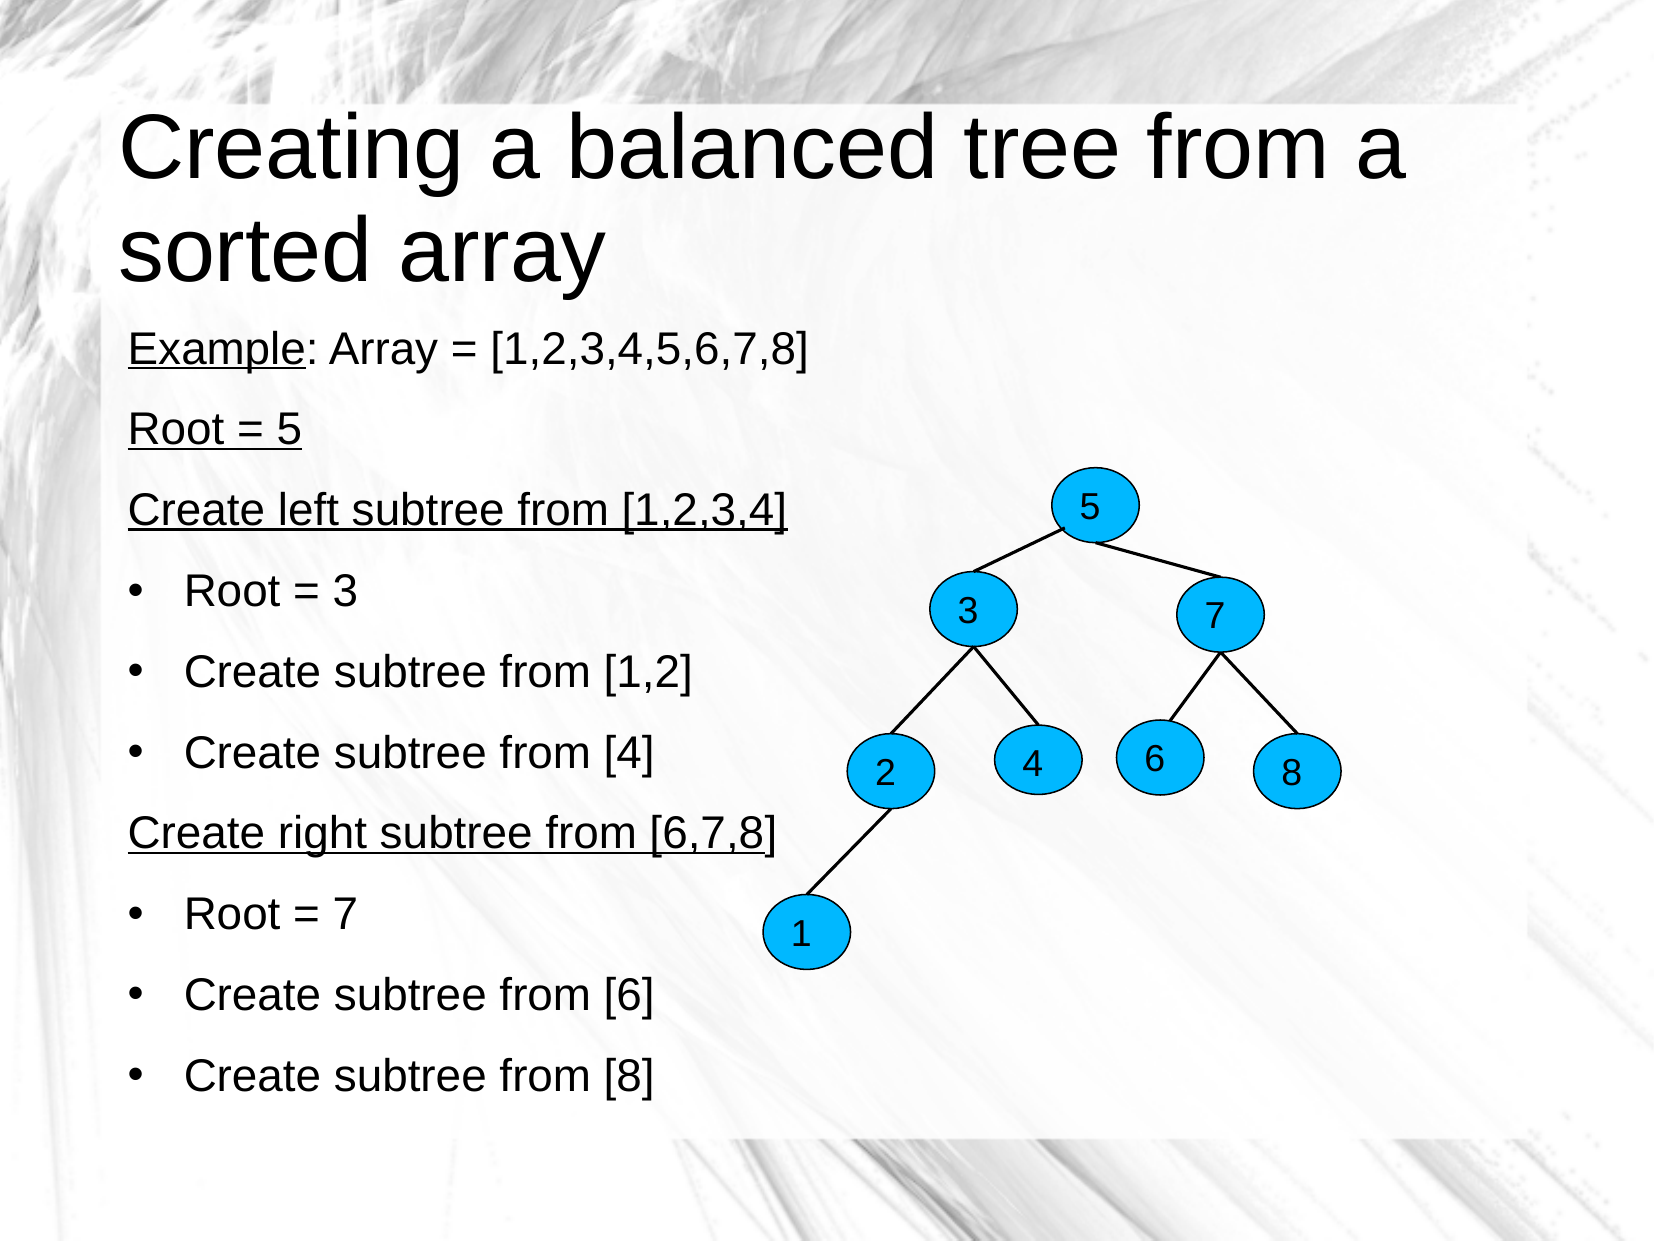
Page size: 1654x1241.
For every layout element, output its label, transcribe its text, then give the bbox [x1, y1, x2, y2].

text_box 7 [1176, 577, 1265, 652]
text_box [973, 646, 1039, 726]
picture [0, 0, 1654, 1241]
text_box 1 [763, 894, 851, 970]
text_box 4 [994, 725, 1083, 795]
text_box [1220, 652, 1298, 734]
list Example: Array = [1,2,3,4,5,6,7,8] Root = 5 Create left subtree from [1,2,3,4] Root = 3 Create subtree from [1,2] Create subtree from [4] Create right subtree from [6,7,8] Root = 7 Create subtree from [6] Create subtree from [8] [118, 319, 1571, 1109]
text_box 5 [1051, 467, 1140, 543]
title Creating a balanced tree from a sorted array [118, 93, 1506, 299]
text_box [1164, 652, 1221, 729]
text_box 6 [1116, 720, 1205, 796]
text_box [1095, 542, 1221, 578]
text_box 8 [1253, 733, 1342, 809]
text_box 3 [929, 571, 1018, 646]
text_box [806, 808, 891, 895]
text_box 2 [847, 733, 935, 809]
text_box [973, 527, 1065, 572]
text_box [890, 646, 974, 734]
